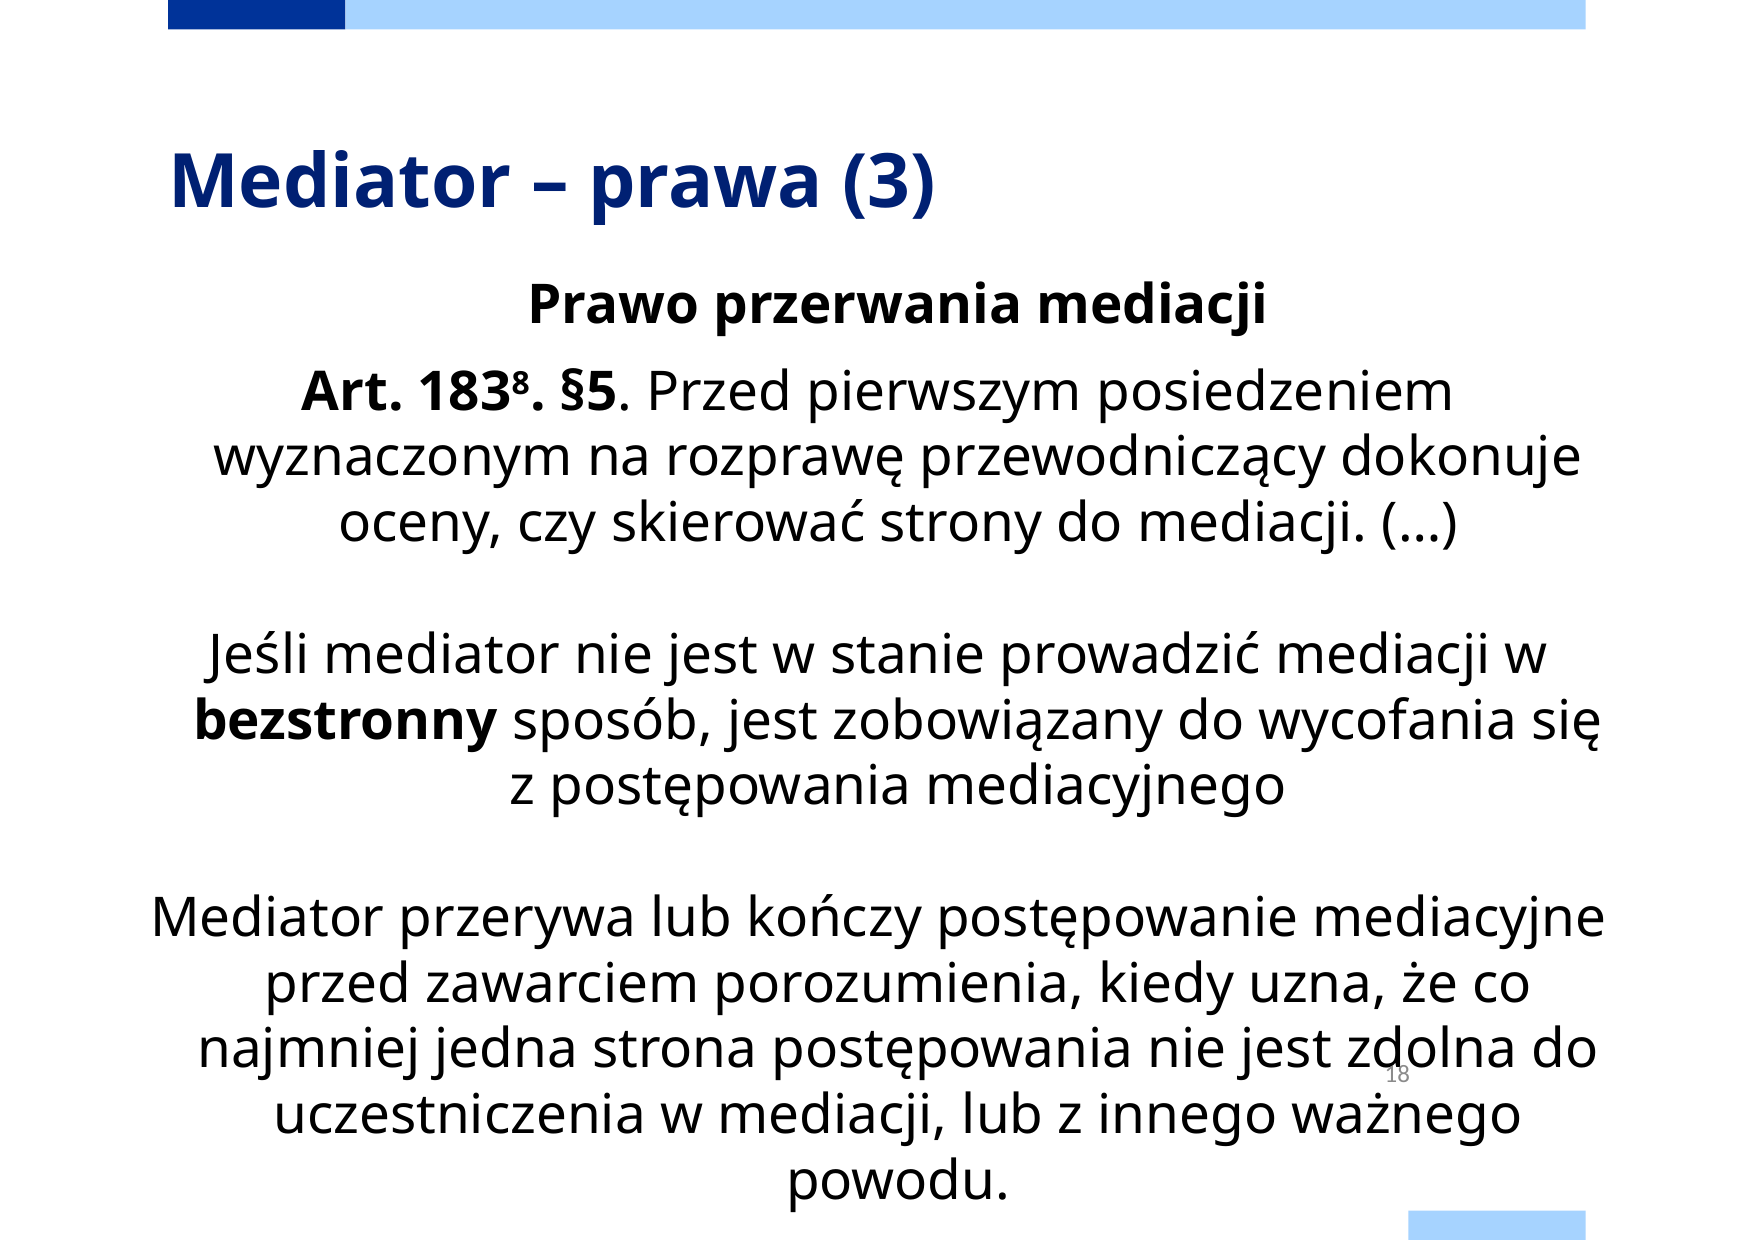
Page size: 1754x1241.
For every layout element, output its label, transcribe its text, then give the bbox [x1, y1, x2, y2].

slide_number 18 [1074, 1042, 1425, 1103]
title Mediator – prawa (3) [168, 147, 1586, 268]
list Prawo przerwania mediacji Art. 1838. §5. Przed pierwszym posiedzeniem wyznaczonym na rozprawę przewodniczący dokonuje oceny, czy skierować strony do mediacji. (…) Jeśli mediator nie jest w stanie prowadzić mediacji w bezstronny sposób, jest zobowiązany do wycofania się z postępowania mediacyjnego Mediator przerywa lub kończy postępowanie mediacyjne przed zawarciem porozumienia, kiedy uzna, że co najmniej jedna strona postępowania nie jest zdolna do uczestniczenia w mediacji, lub z innego ważnego powodu. [134, 268, 1623, 1223]
